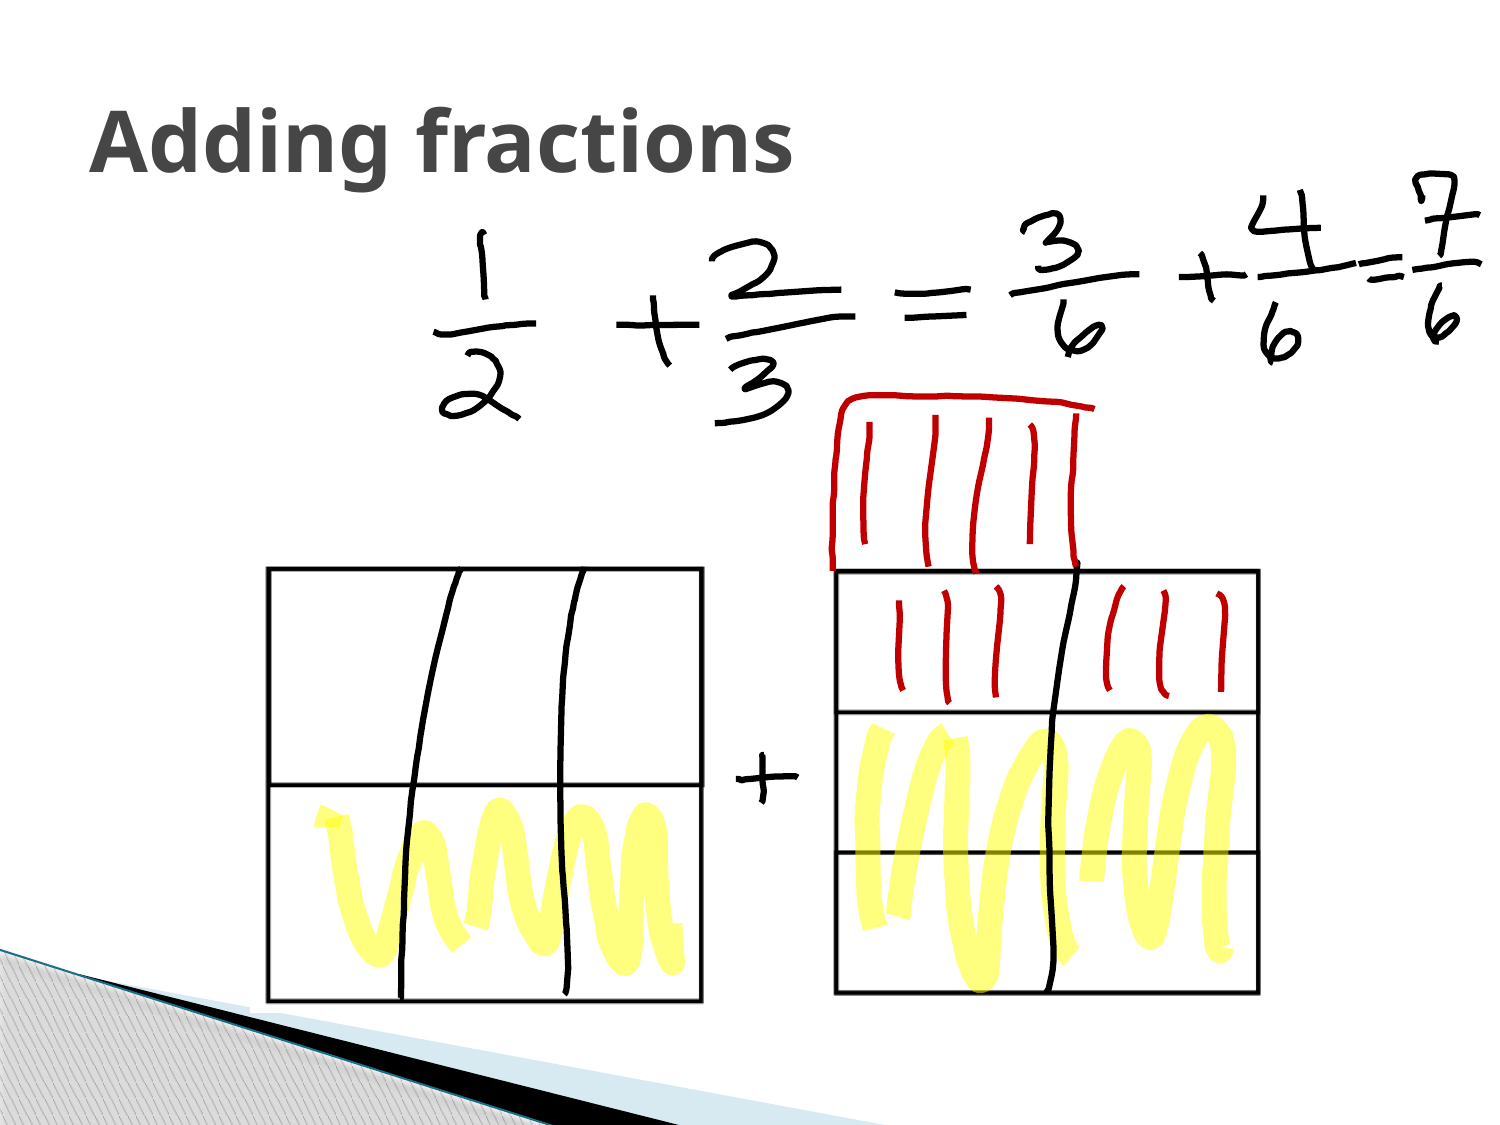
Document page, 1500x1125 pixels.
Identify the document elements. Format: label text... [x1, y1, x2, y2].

text_box [1257, 262, 1357, 278]
text_box [1412, 260, 1482, 271]
text_box [725, 315, 856, 340]
picture [812, 562, 1287, 1013]
text_box [1262, 301, 1300, 364]
text_box [1429, 219, 1448, 257]
text_box [652, 295, 671, 367]
text_box [1424, 213, 1481, 222]
text_box [1199, 252, 1215, 302]
text_box [1056, 299, 1104, 358]
text_box [1250, 195, 1303, 233]
text_box [1029, 424, 1036, 545]
text_box [1368, 275, 1405, 281]
text_box [1009, 273, 1140, 296]
text_box [441, 350, 520, 420]
text_box [924, 414, 937, 562]
text_box [760, 754, 765, 804]
text_box [904, 314, 967, 319]
title Adding fractions [75, 45, 1425, 233]
text_box [894, 288, 971, 295]
text_box [479, 231, 487, 300]
text_box [433, 322, 537, 336]
text_box [711, 240, 842, 298]
text_box [764, 775, 799, 779]
text_box [1069, 413, 1077, 562]
text_box [862, 421, 871, 545]
text_box [1427, 284, 1458, 343]
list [249, 562, 719, 1013]
text_box [971, 417, 990, 562]
text_box [1358, 256, 1403, 266]
text_box [1414, 172, 1456, 219]
text_box [1208, 273, 1247, 277]
text_box [714, 357, 790, 424]
text_box [1305, 218, 1321, 229]
text_box [1299, 189, 1314, 269]
text_box [831, 394, 1095, 562]
text_box [1022, 212, 1080, 271]
text_box [735, 777, 761, 781]
